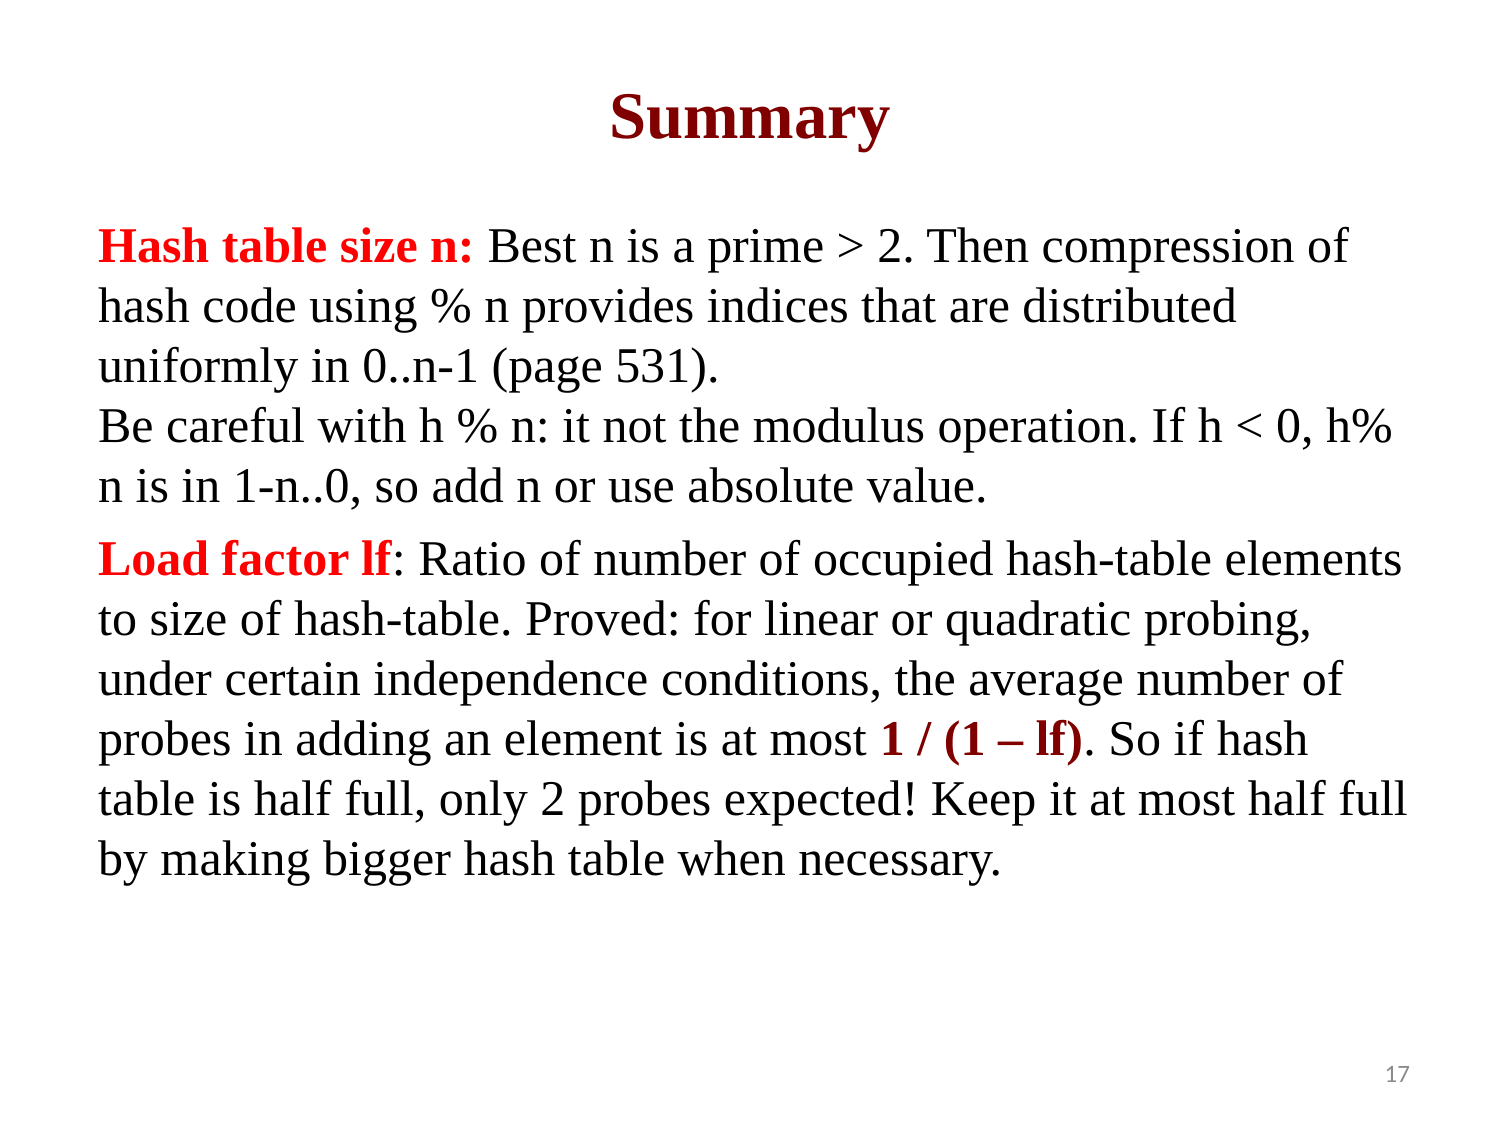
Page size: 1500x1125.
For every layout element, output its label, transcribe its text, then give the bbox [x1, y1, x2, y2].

list Summary [263, 64, 1237, 159]
slide_number 17 [1074, 1042, 1425, 1103]
text_box Hash table size n: Best n is a prime > 2. Then compression of hash code using % n provides indices that are distributed uniformly in 0..n-1 (page 531). Be careful with h % n: it not the modulus operation. If h < 0, h% n is in 1-n..0, so add n or use absolute value. Load factor lf: Ratio of number of occupied hash-table elements to size of hash-table. Proved: for linear or quadratic probing, under certain independence conditions, the average number of probes in adding an element is at most 1 / (1 – lf). So if hash table is half full, only 2 probes expected! Keep it at most half full by making bigger hash table when necessary. [83, 205, 1425, 966]
